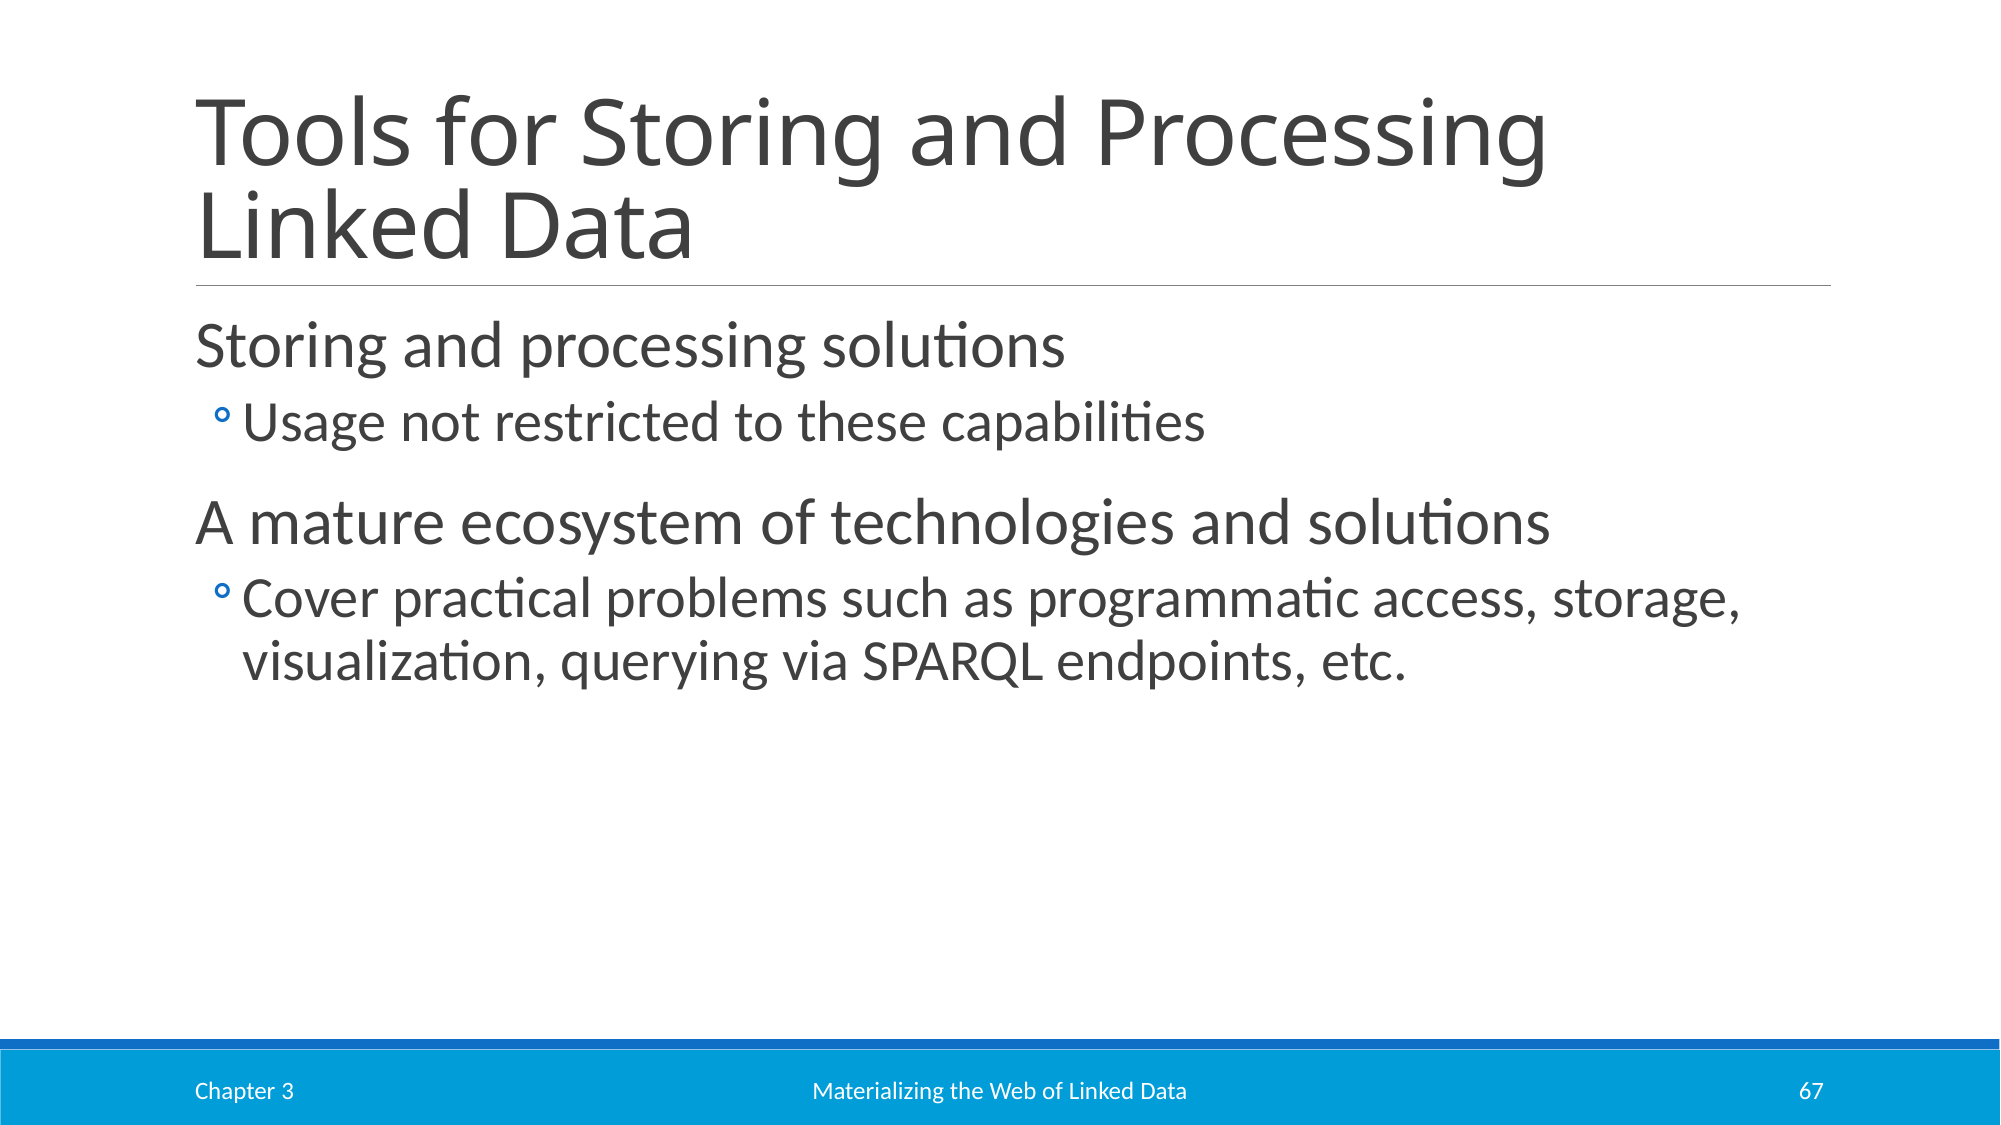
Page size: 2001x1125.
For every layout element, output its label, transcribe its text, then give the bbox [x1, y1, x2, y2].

footer Materializing the Web of Linked Data [604, 1059, 1396, 1120]
title Tools for Storing and Processing Linked Data [180, 47, 1830, 285]
slide_number 67 [1624, 1059, 1840, 1120]
slide_number Chapter 3 [180, 1059, 586, 1120]
list Storing and processing solutions Usage not restricted to these capabilities A mature ecosystem of technologies and solutions Cover practical problems such as programmatic access, storage, visualization, querying via SPARQL endpoints, etc. [180, 302, 1830, 963]
